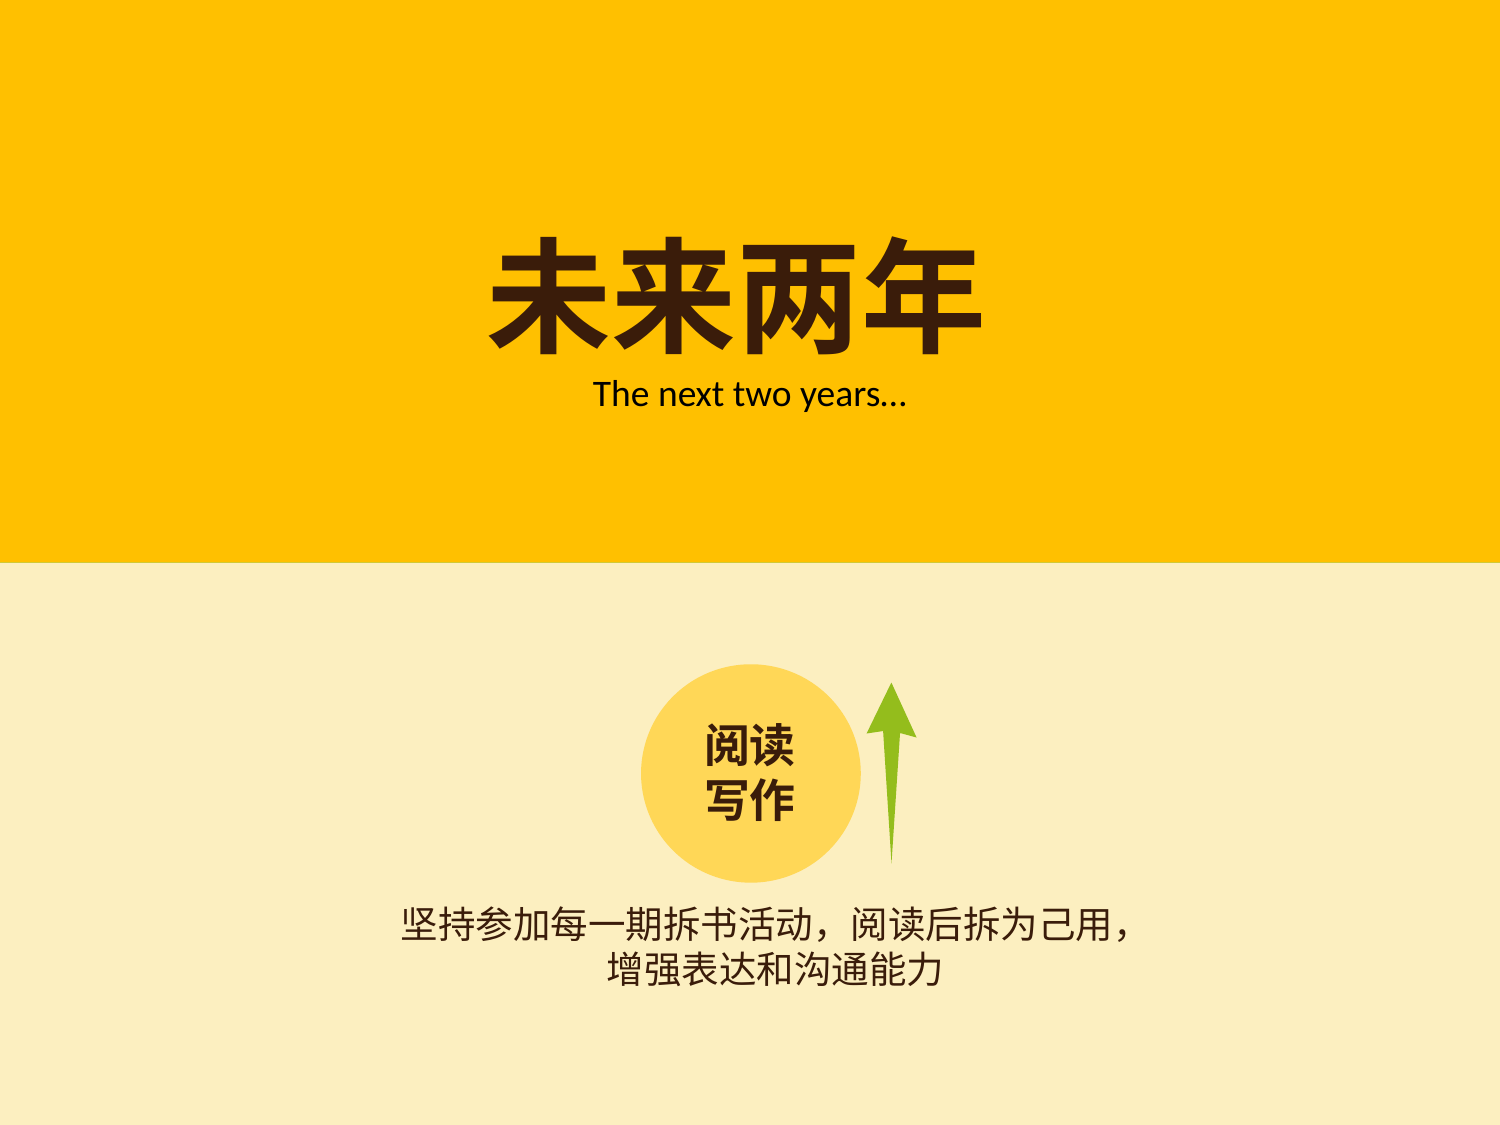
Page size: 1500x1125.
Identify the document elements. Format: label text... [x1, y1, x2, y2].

text_box 未来两年 [471, 210, 1029, 376]
text_box [0, 0, 1500, 563]
text_box [0, 563, 1500, 1125]
text_box 坚持参加每一期拆书活动，阅读后拆为己用， 增强表达和沟通能力 [278, 893, 1273, 998]
text_box [882, 682, 917, 864]
text_box The next two years… [578, 361, 922, 422]
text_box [618, 664, 882, 883]
